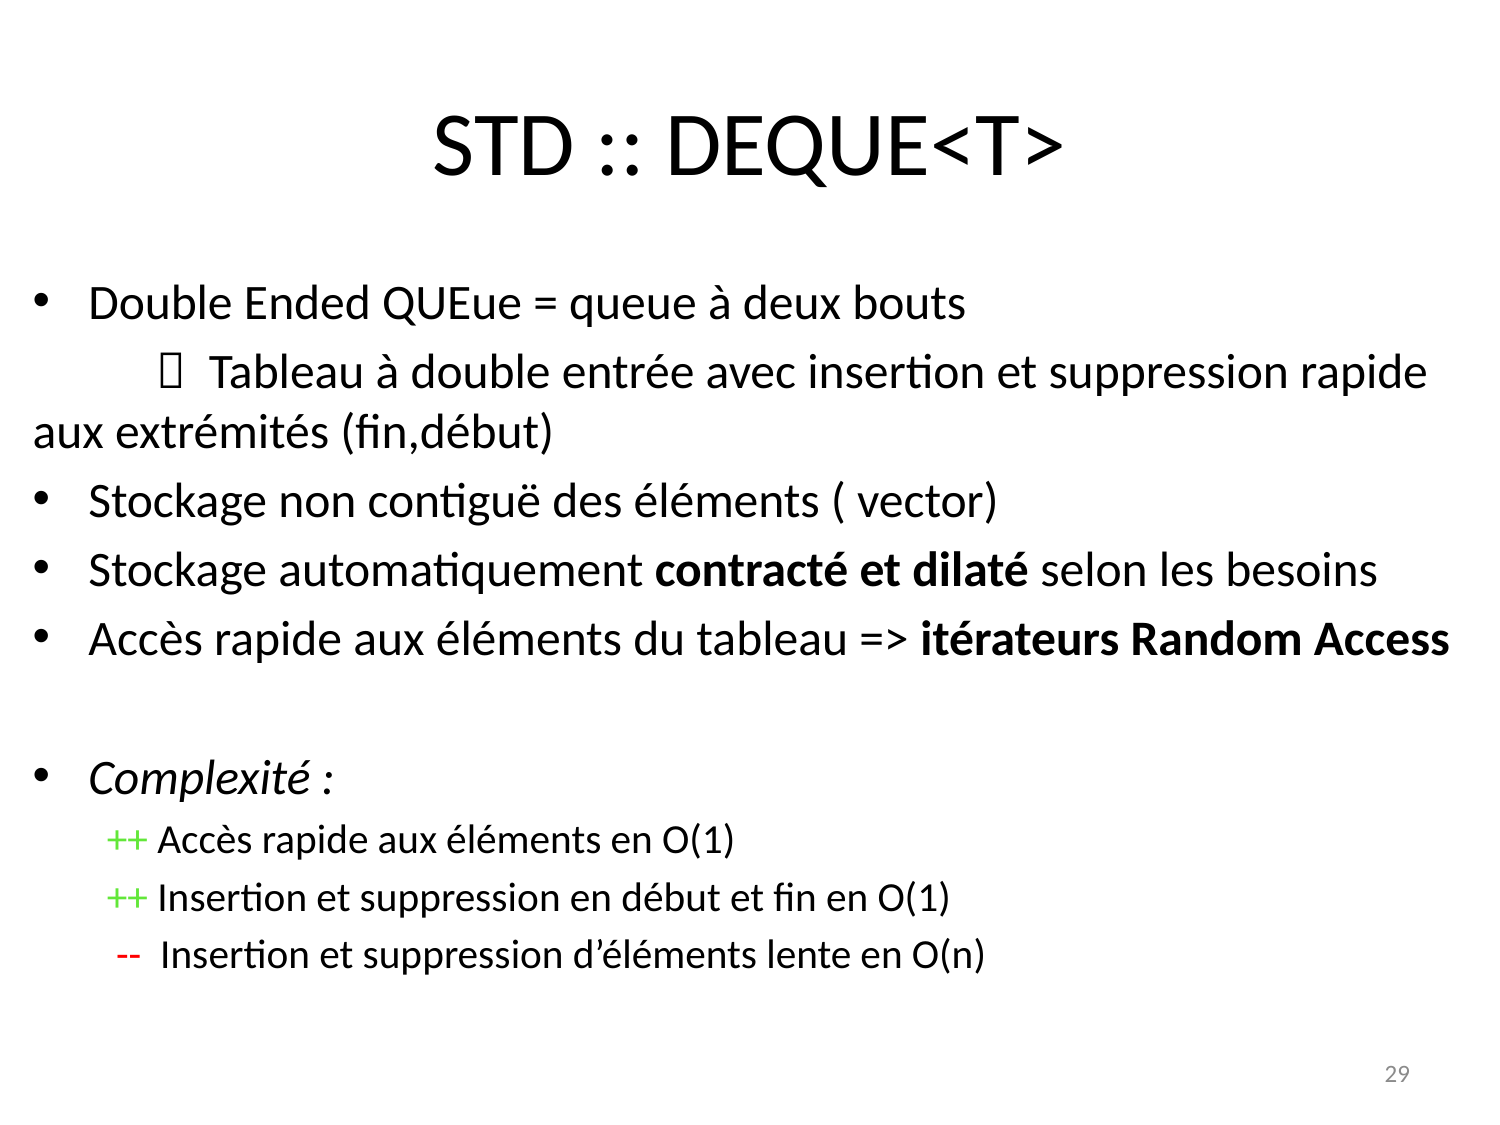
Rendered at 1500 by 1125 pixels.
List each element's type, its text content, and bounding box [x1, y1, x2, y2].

slide_number 29 [1074, 1042, 1425, 1103]
title STD :: DEQUE<T> [75, 45, 1425, 233]
